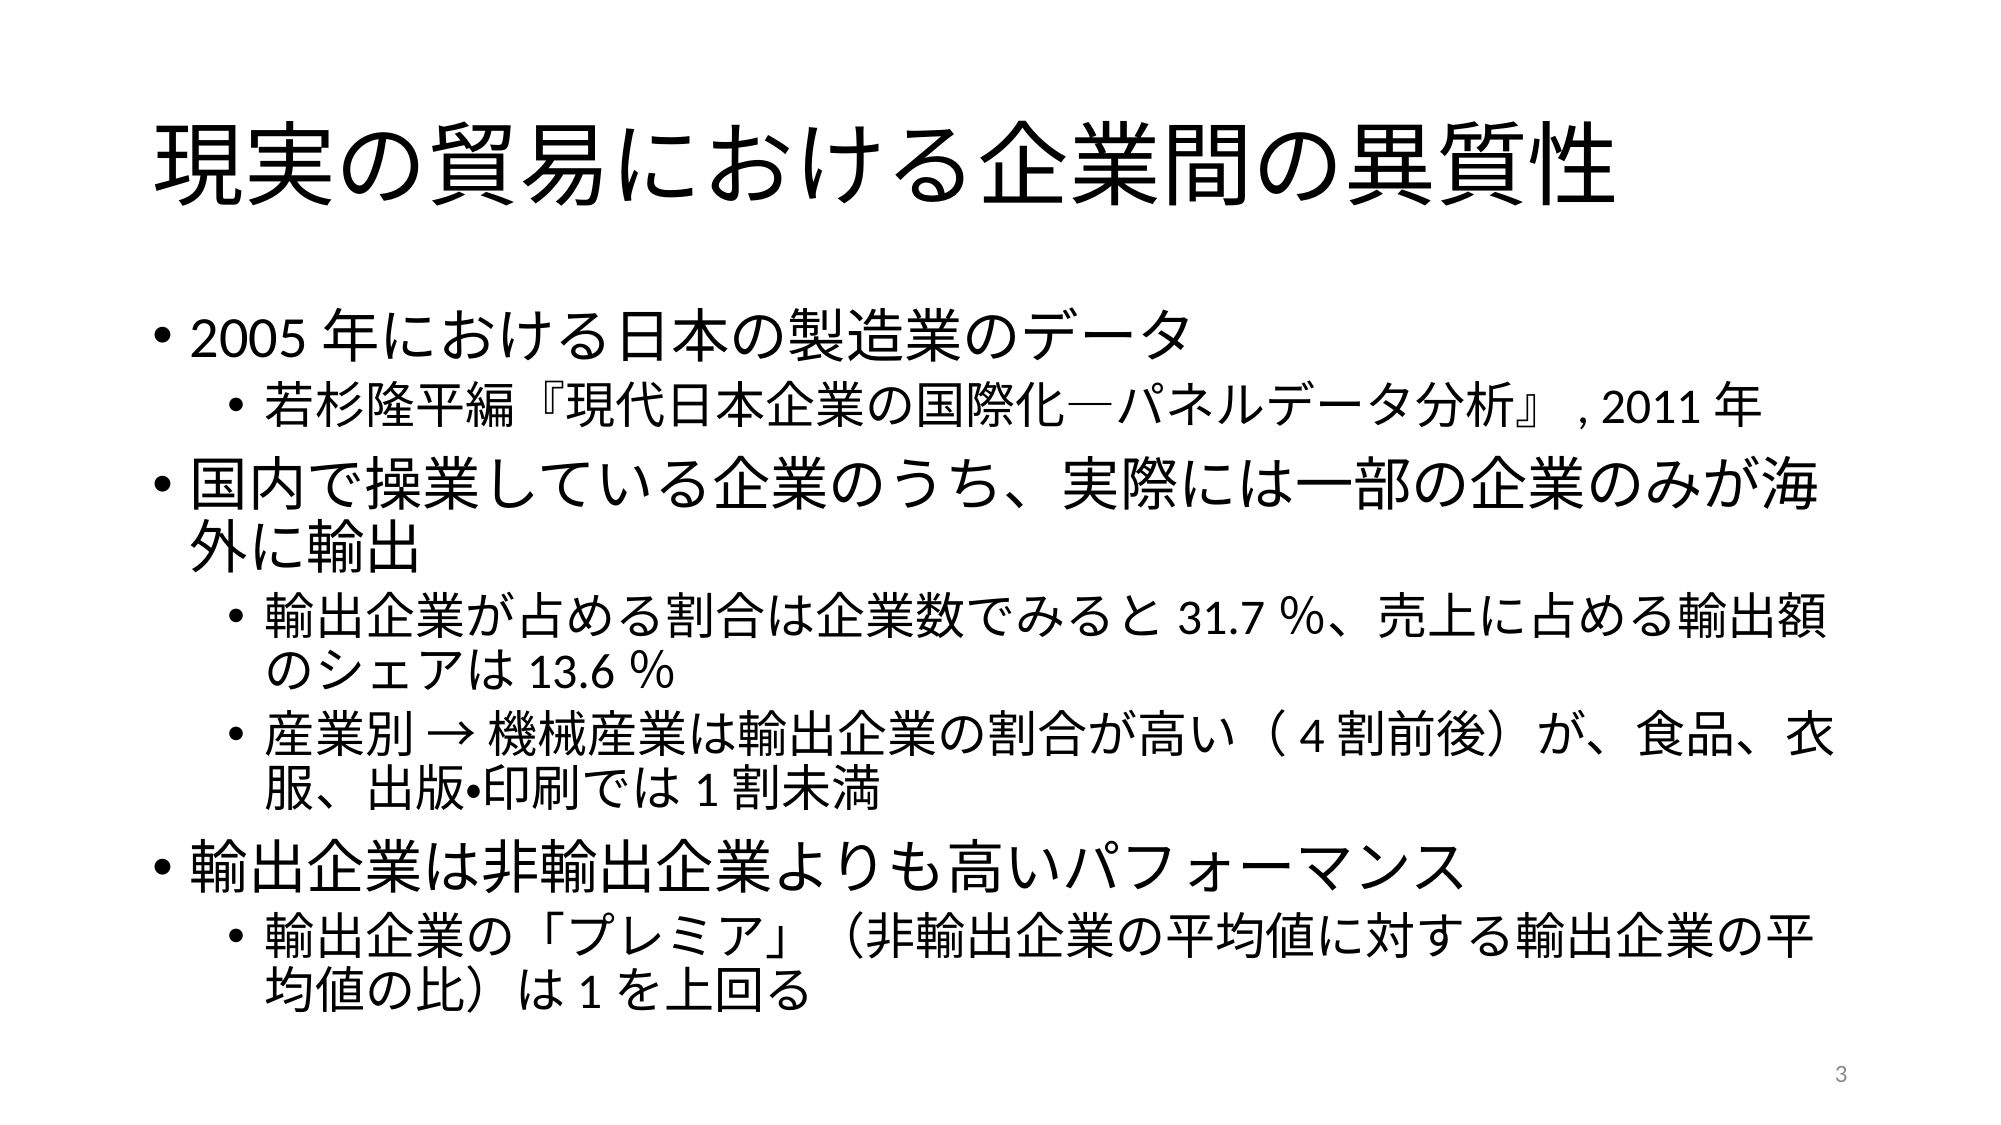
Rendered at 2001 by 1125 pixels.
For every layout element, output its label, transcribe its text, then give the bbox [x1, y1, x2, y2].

title 現実の貿易における企業間の異質性 [137, 59, 1863, 278]
slide_number 3 [1412, 1042, 1863, 1103]
list 2005年における日本の製造業のデータ 若杉隆平編『現代日本企業の国際化―パネルデータ分析』, 2011年 国内で操業している企業のうち、実際には一部の企業のみが海外に輸出 輸出企業が占める割合は企業数でみると31.7％、売上に占める輸出額のシェアは13.6％ 産業別 → 機械産業は輸出企業の割合が高い（4割前後）が、食品、衣服、出版・印刷では1割未満 輸出企業は非輸出企業よりも高いパフォーマンス 輸出企業の「プレミア」（非輸出企業の平均値に対する輸出企業の平均値の比）は1を上回る [137, 299, 1863, 1103]
